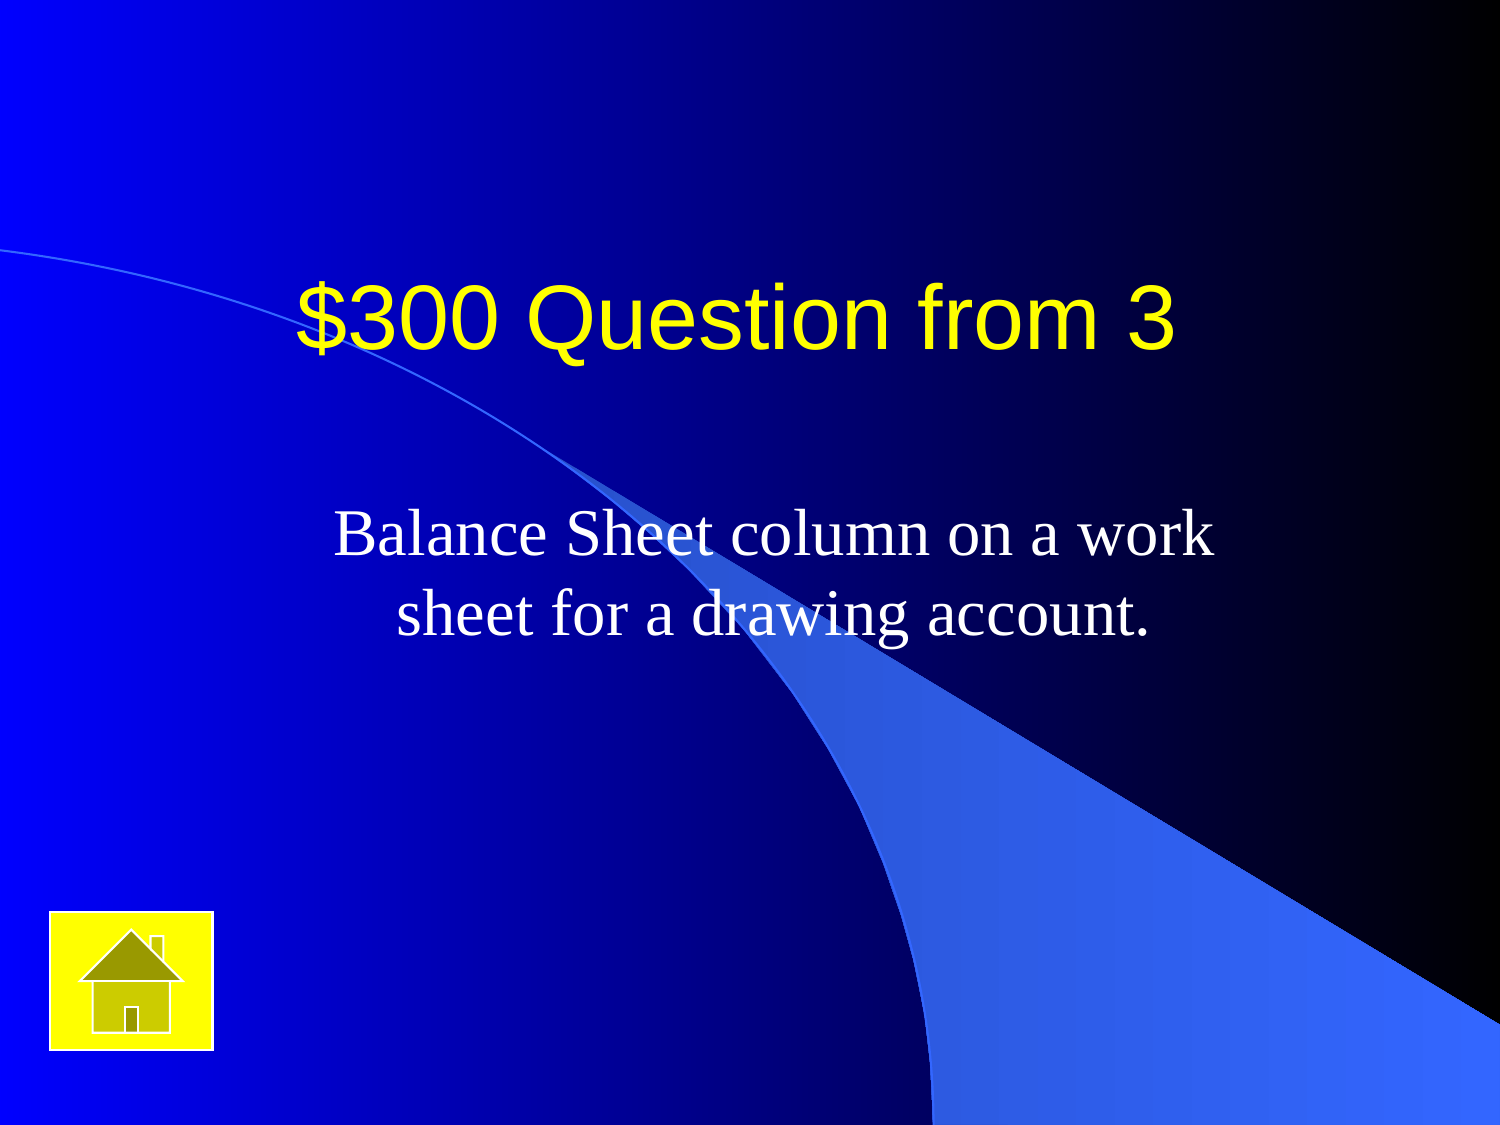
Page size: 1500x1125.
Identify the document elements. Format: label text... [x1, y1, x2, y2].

title $300 Question from 3 [99, 187, 1376, 376]
subtitle Balance Sheet column on a work sheet for a drawing account. [249, 424, 1301, 713]
